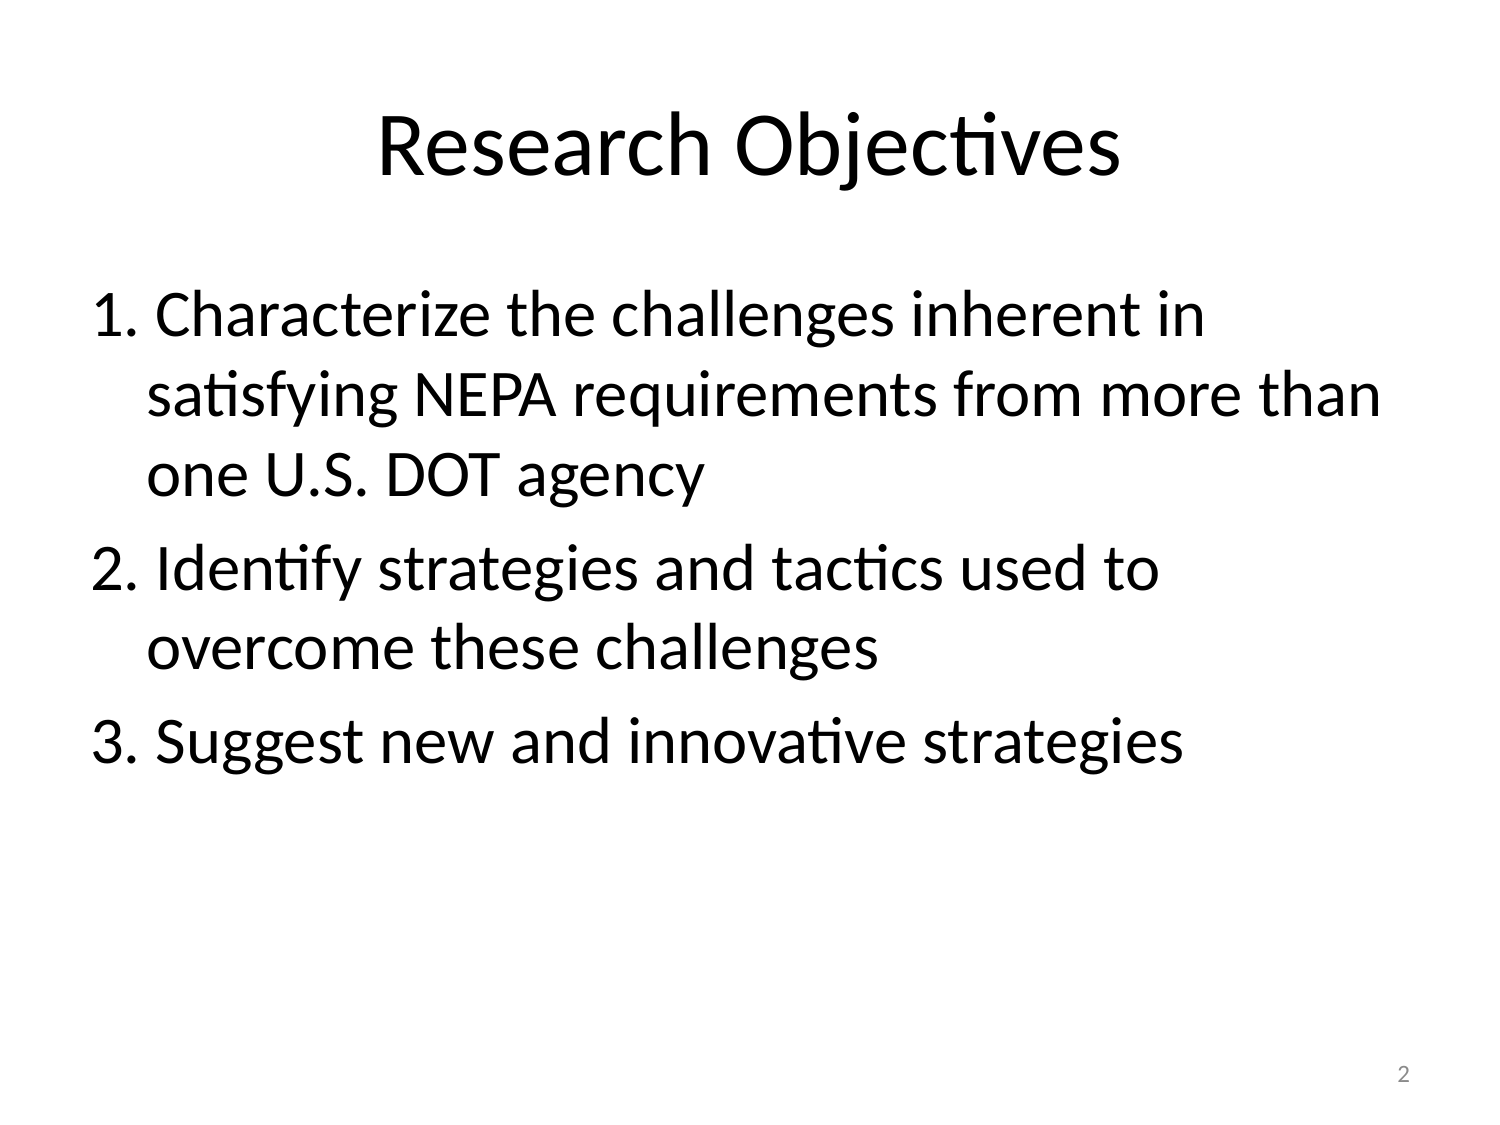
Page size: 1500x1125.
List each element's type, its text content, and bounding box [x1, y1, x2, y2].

title Research Objectives [75, 45, 1425, 233]
list 1. Characterize the challenges inherent in satisfying NEPA requirements from more than one U.S. DOT agency 2. Identify strategies and tactics used to overcome these challenges 3. Suggest new and innovative strategies [75, 262, 1425, 1005]
slide_number 2 [1074, 1042, 1425, 1103]
